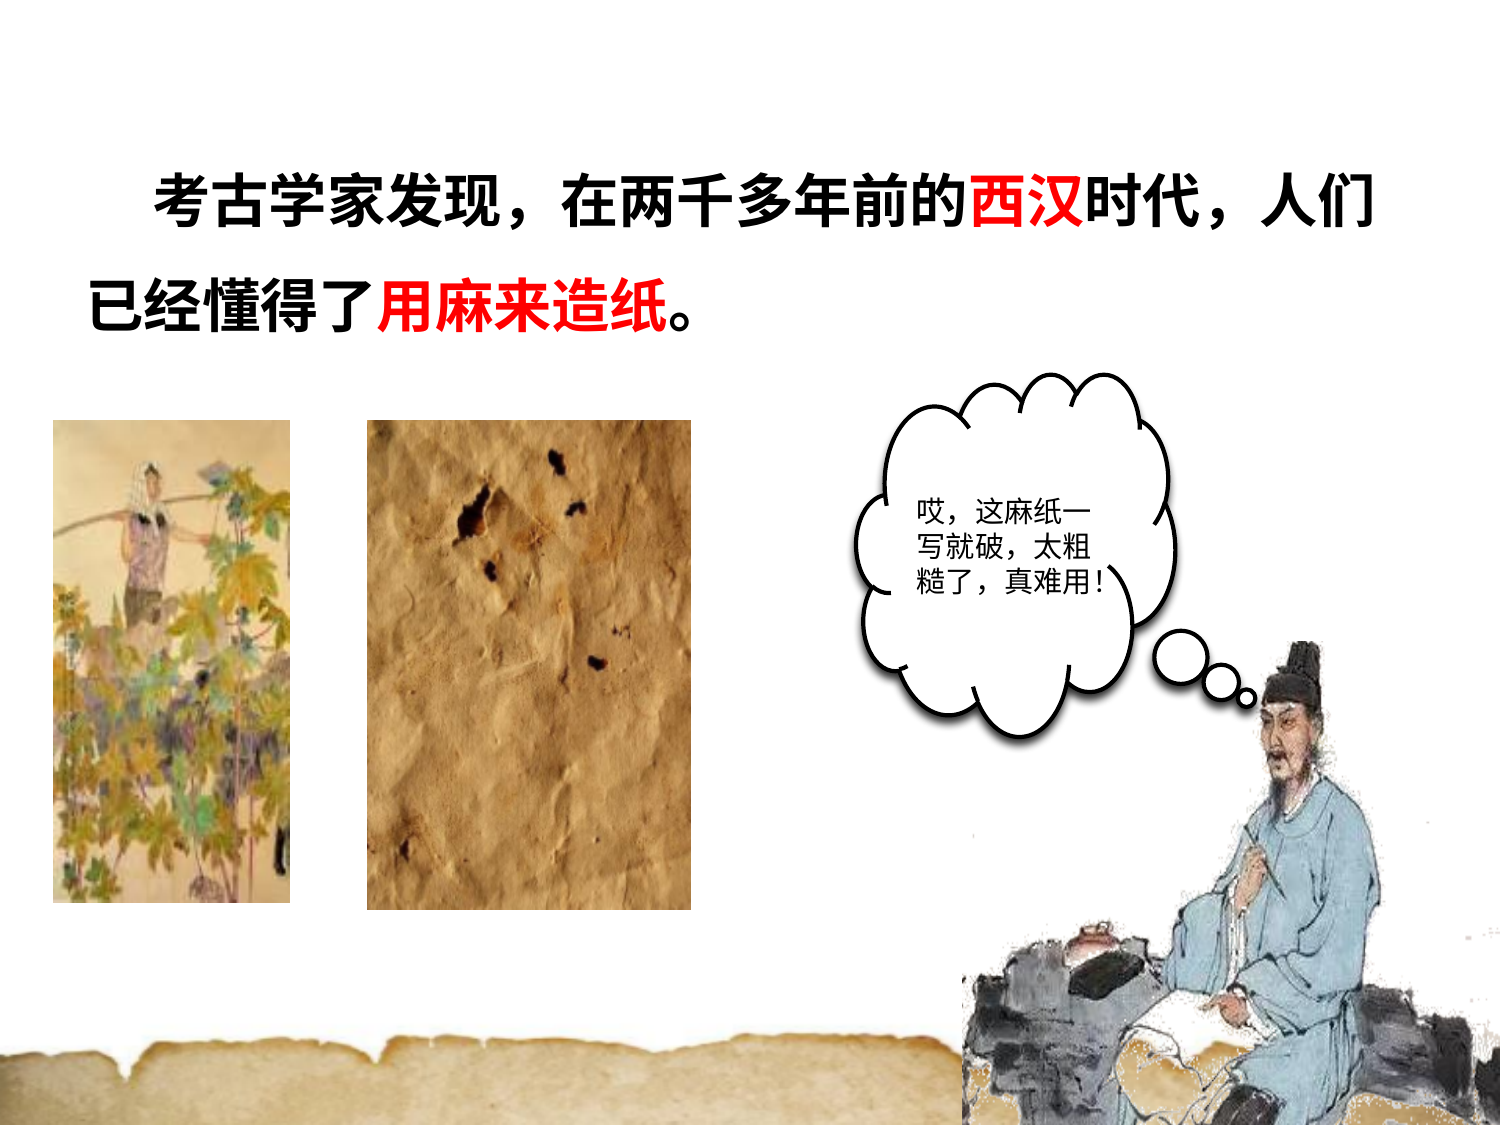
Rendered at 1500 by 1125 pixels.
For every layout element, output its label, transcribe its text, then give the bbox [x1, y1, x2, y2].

text_box 考古学家发现，在两千多年前的西汉时代，人们已经懂得了用麻来造纸。 [70, 121, 1436, 347]
text_box 哎，这麻纸一写就破，太粗糙了，真难用！ [1158, 628, 1203, 639]
picture [0, 640, 1500, 1125]
picture [367, 420, 692, 910]
text_box 哎，这麻纸一写就破，太粗糙了，真难用！ [853, 372, 1178, 718]
picture [52, 420, 290, 903]
